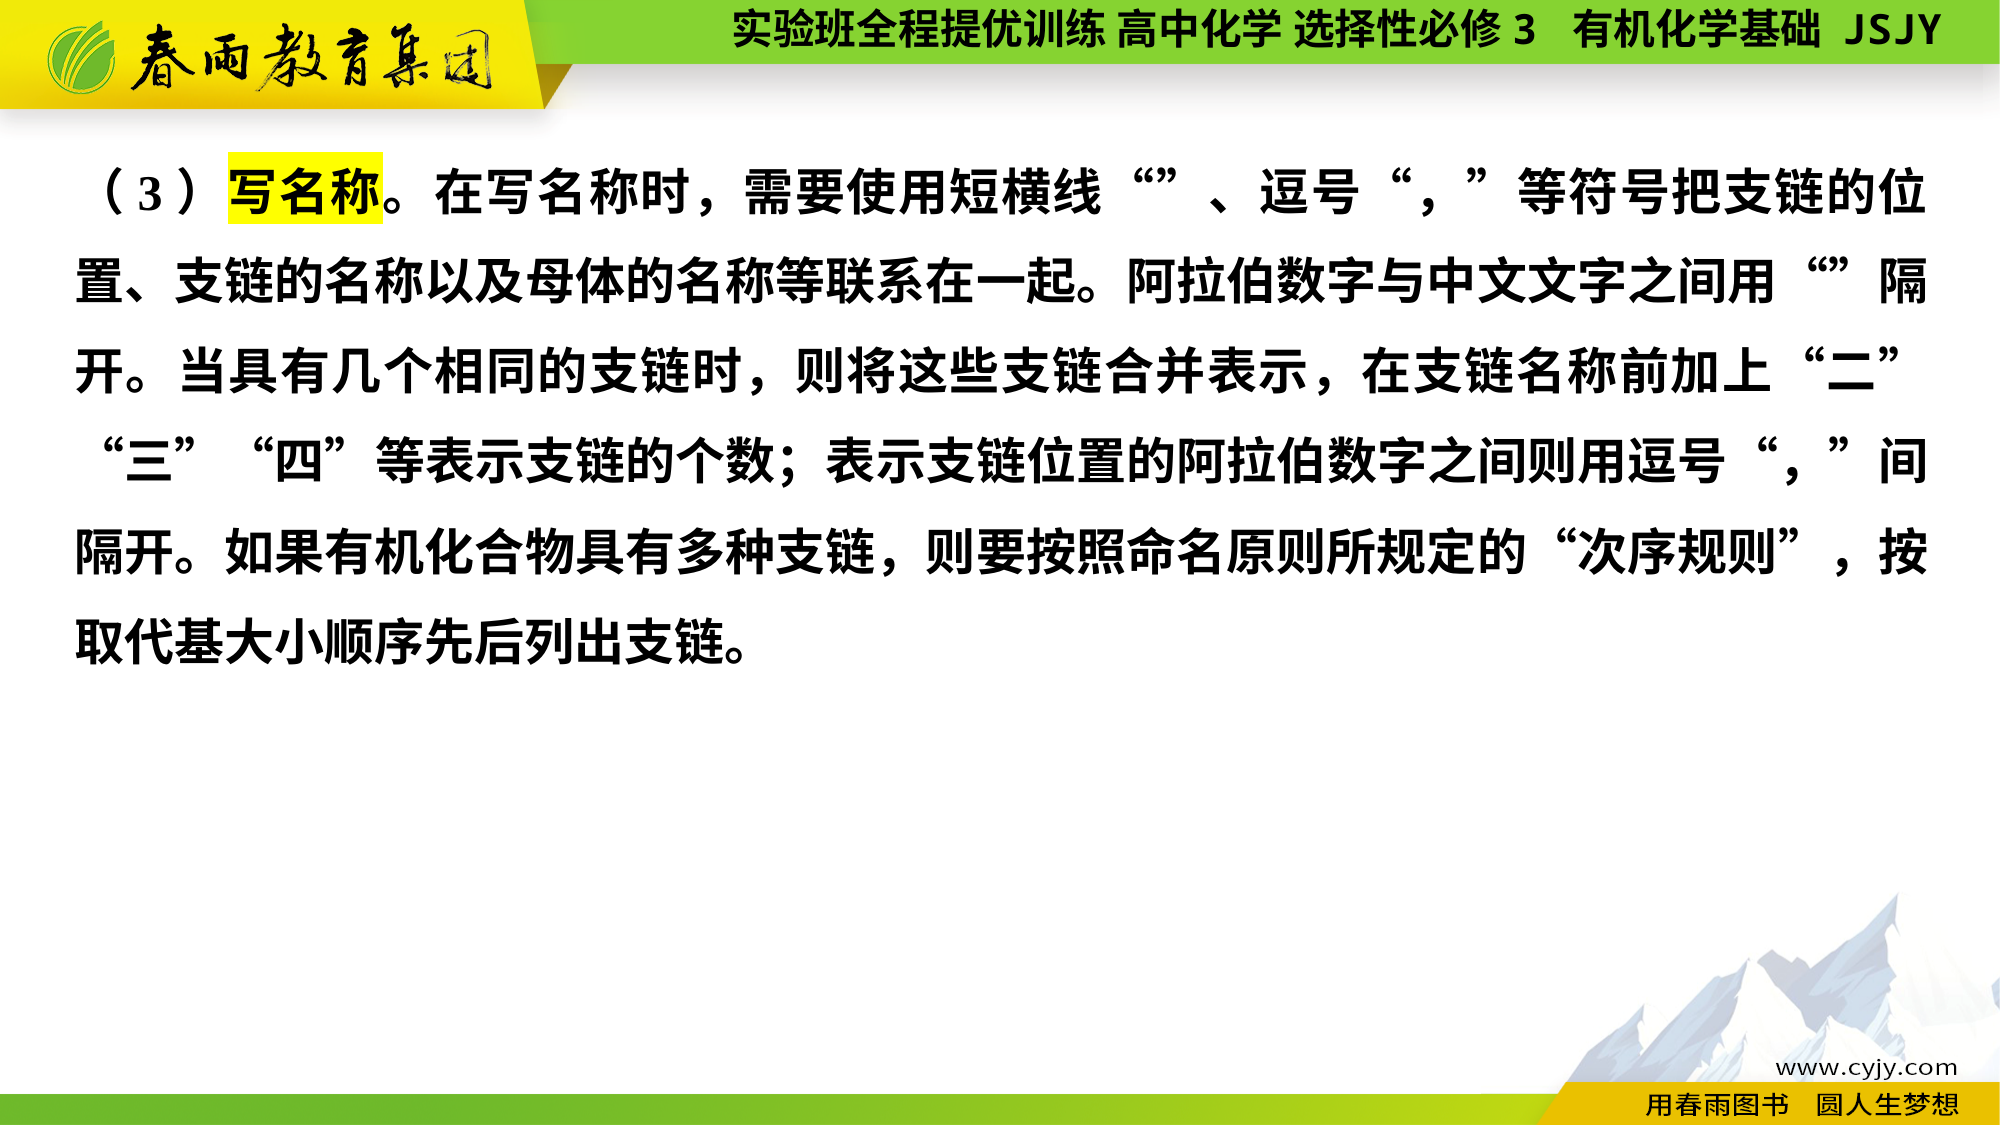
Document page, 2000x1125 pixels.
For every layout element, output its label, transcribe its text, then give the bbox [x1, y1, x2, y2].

list （3）写名称。在写名称时，需要使用短横线“”、逗号“，”等符号把支链的位置、支链的名称以及母体的名称等联系在一起。阿拉伯数字与中文文字之间用“”隔开。当具有几个相同的支链时，则将这些支链合并表示，在支链名称前加上“二”“三”“四”等表示支链的个数；表示支链位置的阿拉伯数字之间则用逗号“，”间隔开。如果有机化合物具有多种支链，则要按照命名原则所规定的“次序规则”，按取代基大小顺序先后列出支链。 [59, 122, 1944, 672]
picture [0, 0, 2000, 1125]
